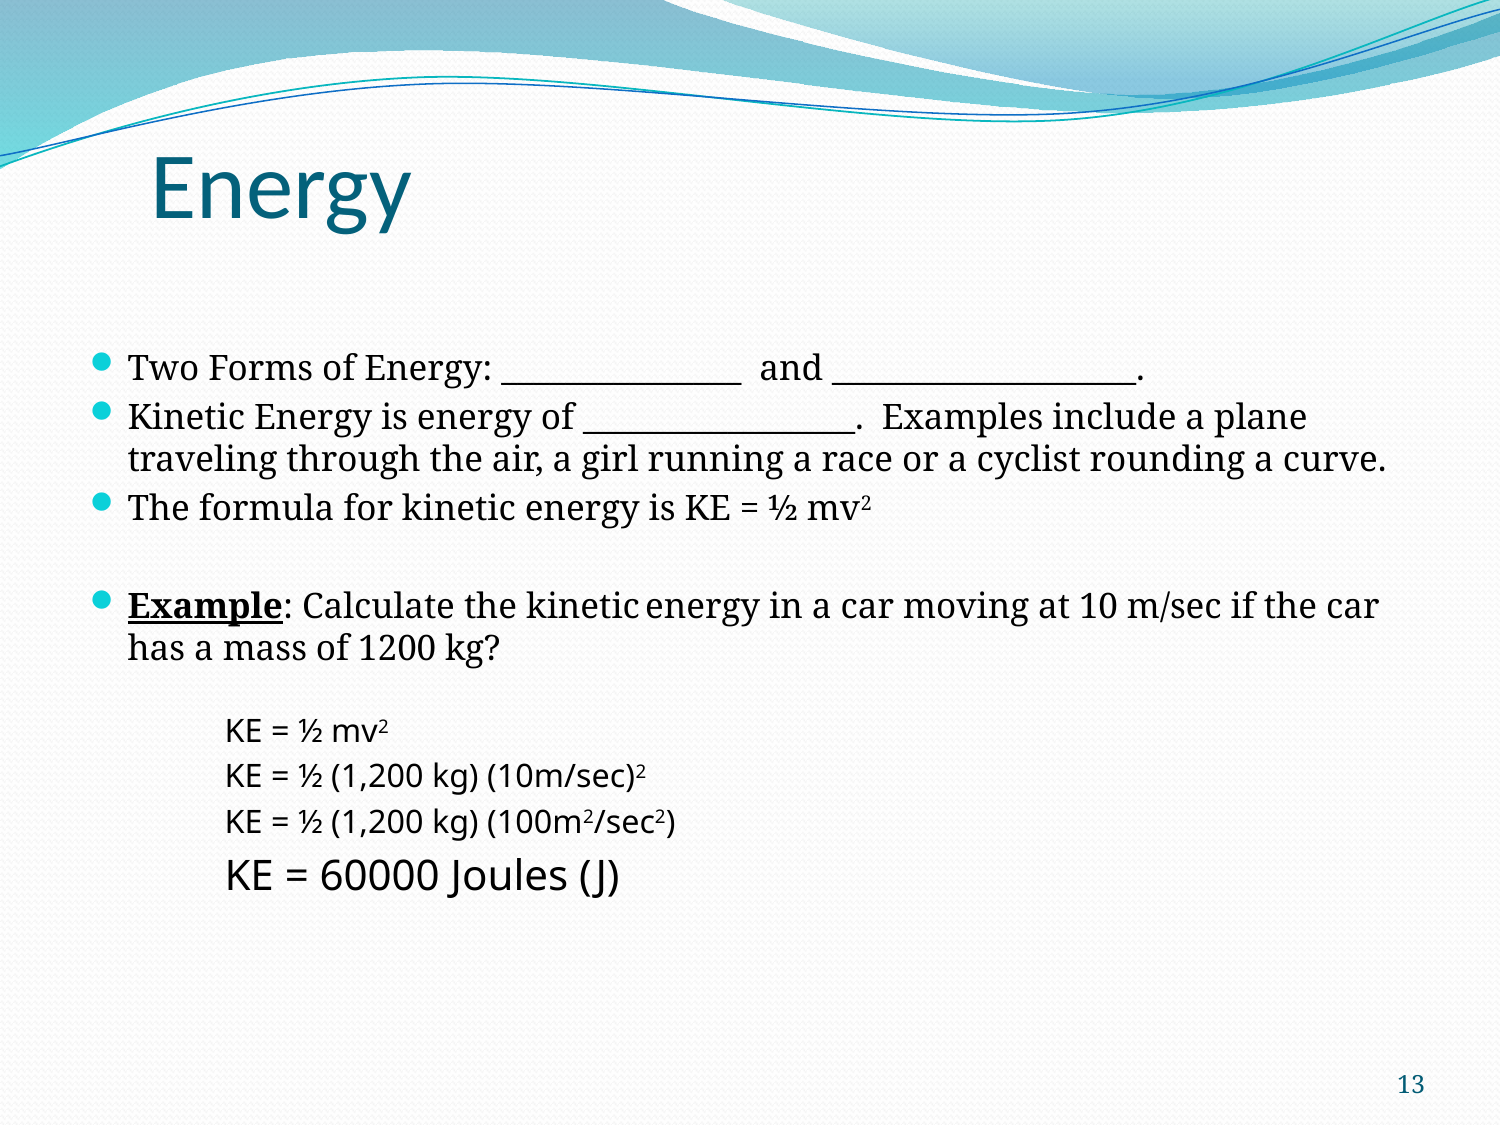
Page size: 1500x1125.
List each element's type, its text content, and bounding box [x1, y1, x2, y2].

list Two Forms of Energy: _______________ and ___________________. Kinetic Energy is energy of _________________. Examples include a plane traveling through the air, a girl running a race or a cyclist rounding a curve. The formula for kinetic energy is KE = ½ mv2 Example: Calculate the kinetic energy in a car moving at 10 m/sec if the car has a mass of 1200 kg? KE = ½ mv2 KE = ½ (1,200 kg) (10m/sec)2 KE = ½ (1,200 kg) (100m2/sec2) KE = 60000 Joules (J) [75, 317, 1425, 1038]
slide_number 13 [1299, 1042, 1425, 1103]
title Energy [150, 115, 550, 238]
